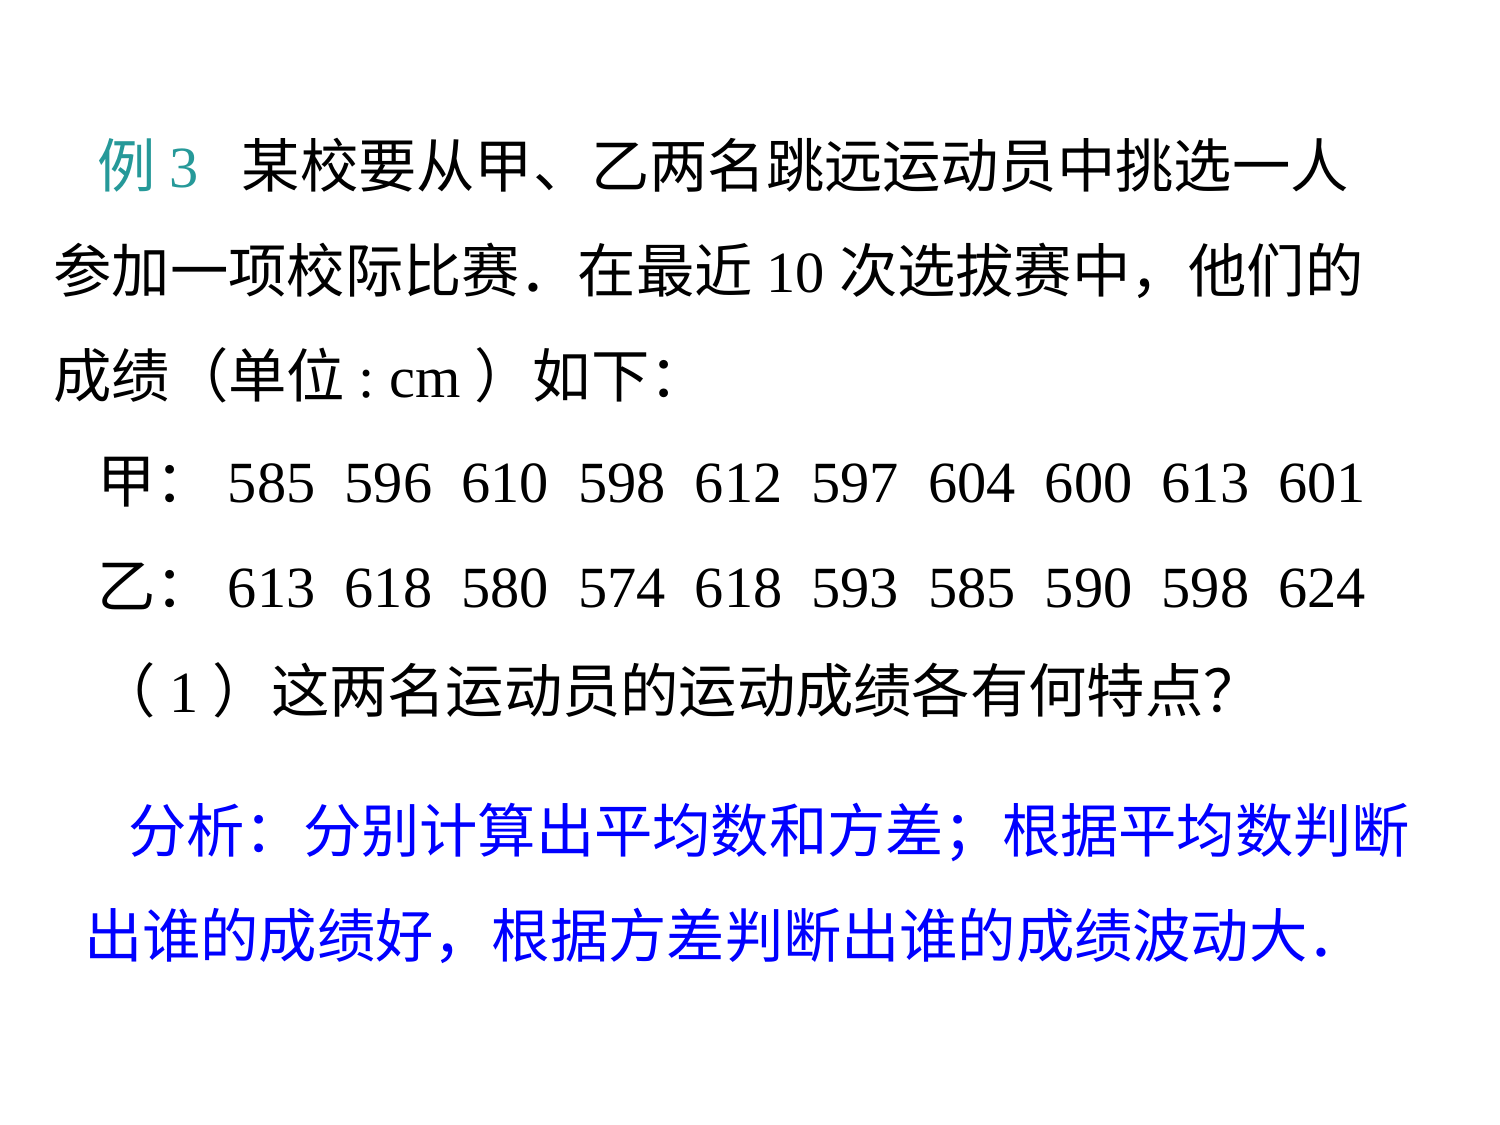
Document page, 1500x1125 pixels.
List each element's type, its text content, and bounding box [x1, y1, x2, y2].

text_box 分析：分别计算出平均数和方差；根据平均数判断出谁的成绩好，根据方差判断出谁的成绩波动大． [69, 751, 1436, 977]
text_box 例3 某校要从甲、乙两名跳远运动员中挑选一人参加一项校际比赛．在最近10次选拔赛中，他们的成绩（单位: cm）如下： 甲：585 596 610 598 612 597 604 600 613 601 乙：613 618 580 574 618 593 585 590 598 624 （1）这两名运动员的运动成绩各有何特点？ [38, 87, 1421, 732]
